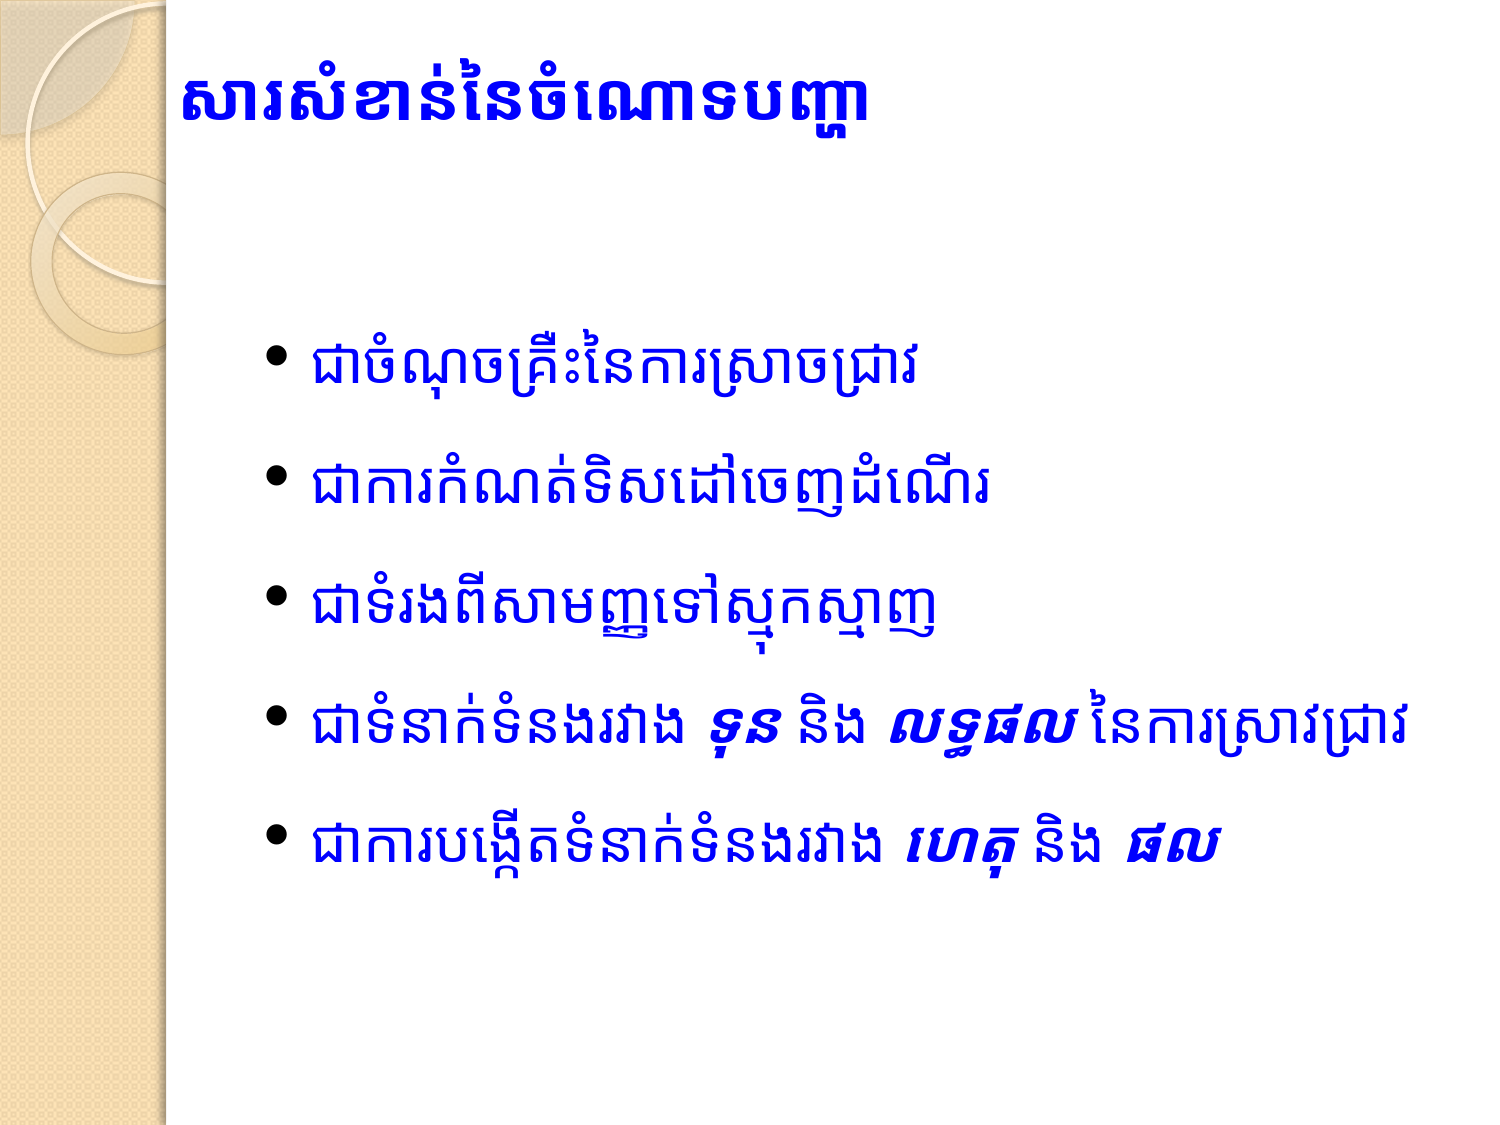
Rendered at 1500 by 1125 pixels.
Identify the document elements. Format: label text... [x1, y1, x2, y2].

title សារសំខាន់នៃចំណោទបញ្ហា [162, 0, 1425, 188]
list ជាចំណុចគ្រឺះនៃការស្រាចជ្រាវ ជាការកំណត់ទិសដៅចេញដំណើរ ជាទំរងពីសាមញ្ញទៅស្មុកស្មាញ ជាទំនាក់ទំនងរវាង ទុន និង លទ្ធផល នៃការស្រាវជ្រាវ ជាការបង្កើតទំនាក់ទំនងរវាង ហេតុ និង​​ ផល [235, 237, 1466, 963]
